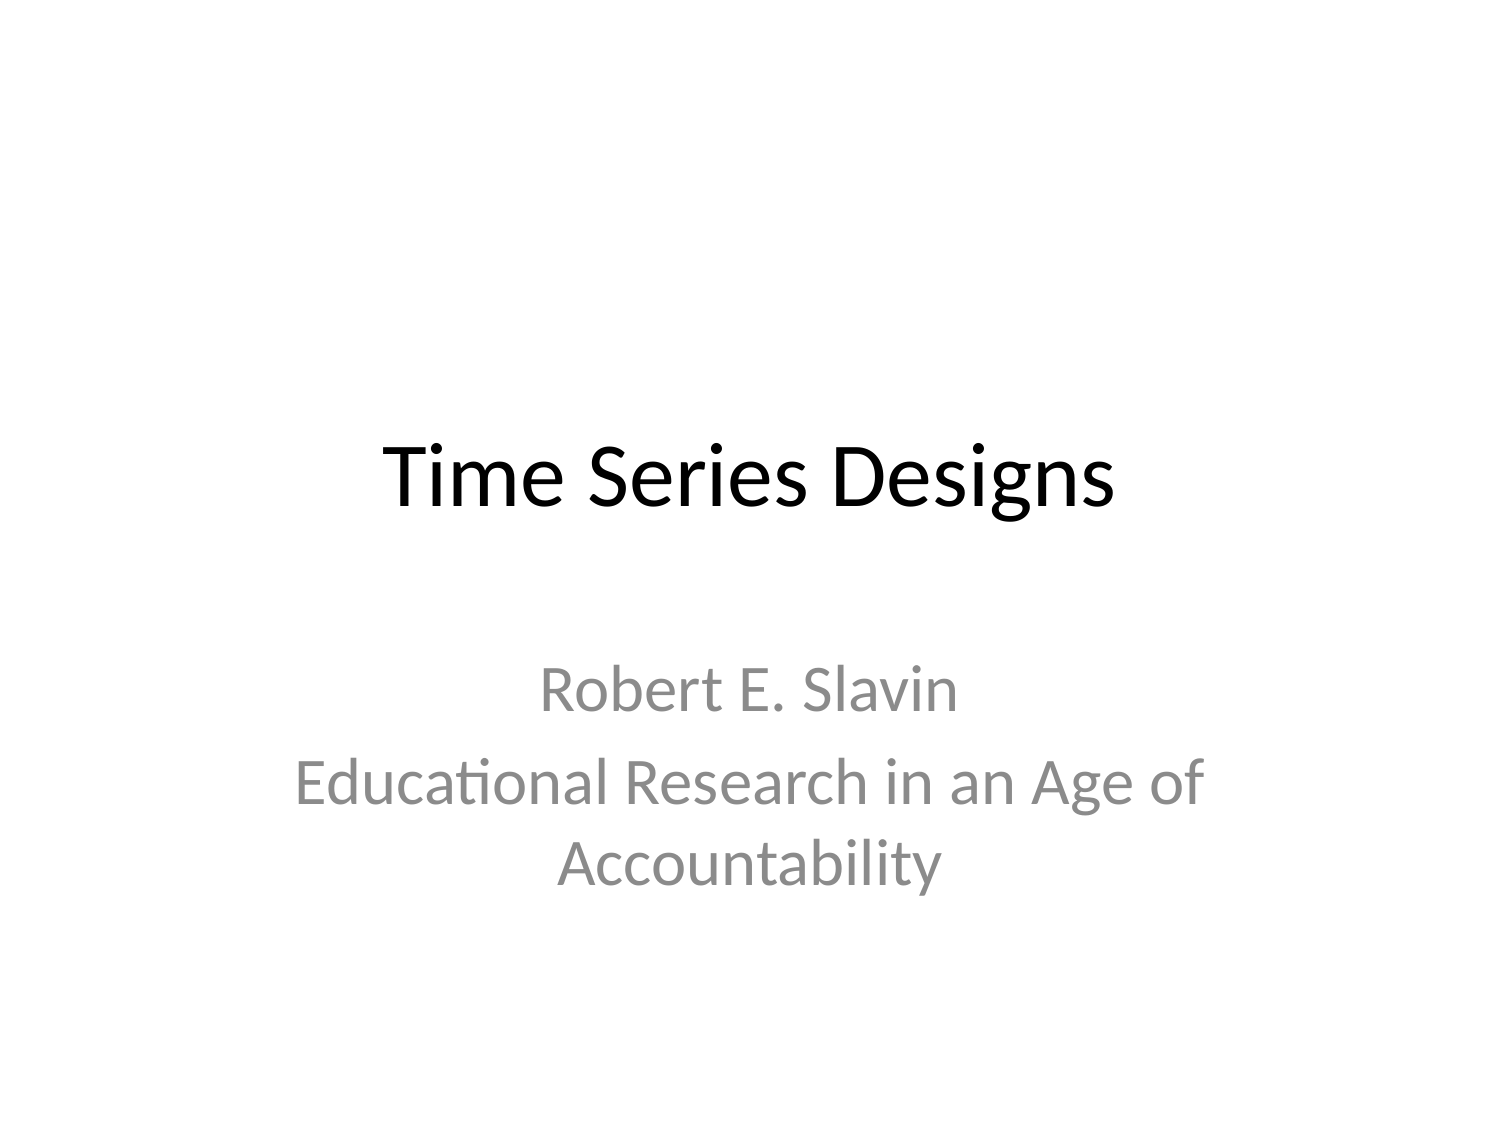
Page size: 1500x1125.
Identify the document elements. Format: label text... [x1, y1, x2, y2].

subtitle Robert E. Slavin Educational Research in an Age of Accountability [225, 637, 1275, 925]
title Time Series Designs [112, 349, 1388, 591]
